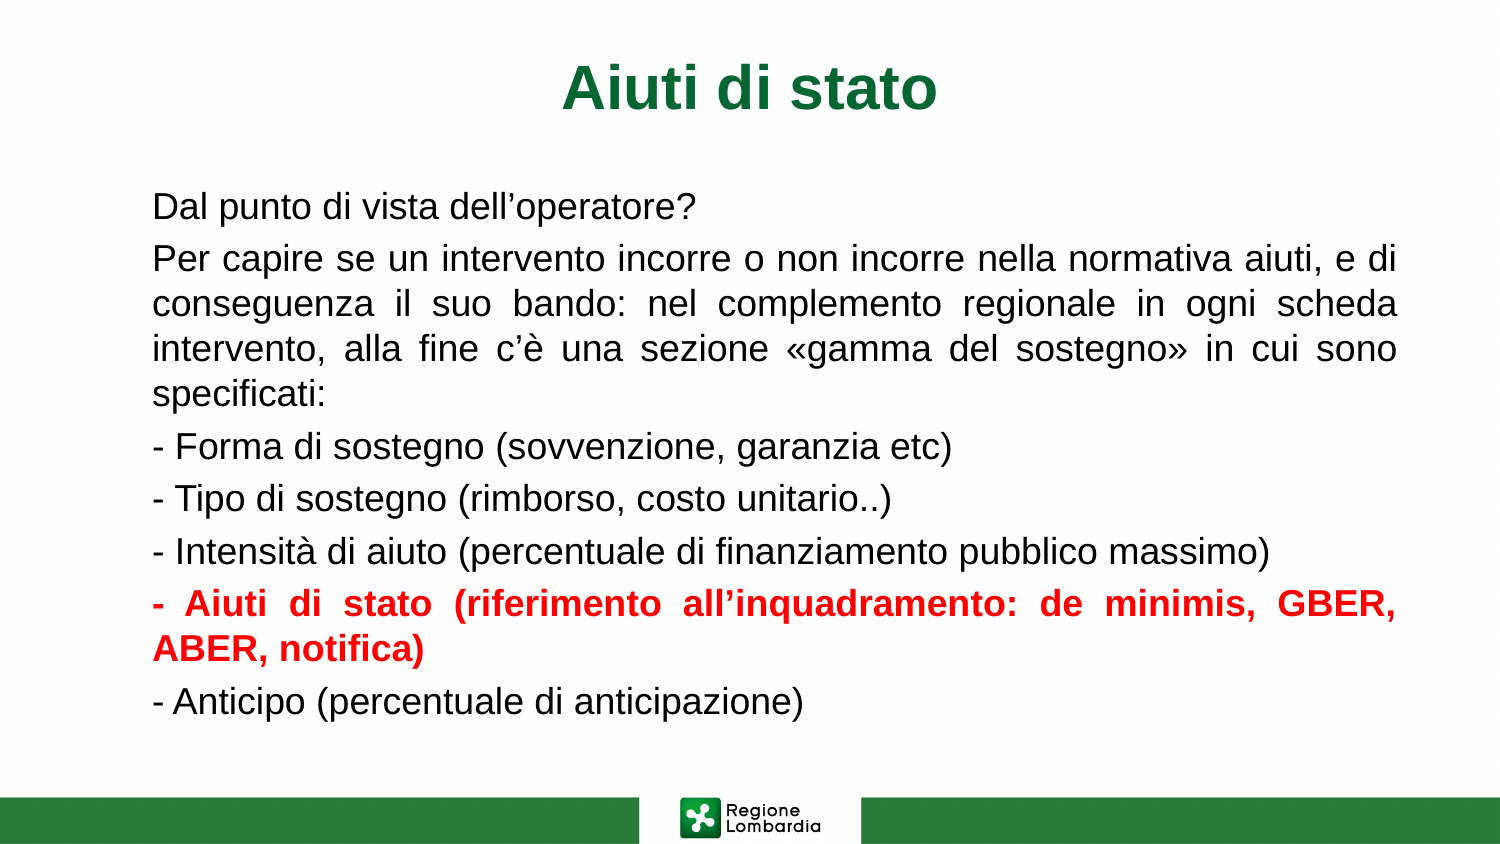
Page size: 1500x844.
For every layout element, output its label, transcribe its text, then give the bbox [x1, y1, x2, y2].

picture [0, 0, 1500, 844]
title Aiuti di stato [112, 30, 1388, 139]
text_box Dal punto di vista dell’operatore? Per capire se un intervento incorre o non incorre nella normativa aiuti, e di conseguenza il suo bando: nel complemento regionale in ogni scheda intervento, alla fine c’è una sezione «gamma del sostegno» in cui sono specificati: - Forma di sostegno (sovvenzione, garanzia etc) - Tipo di sostegno (rimborso, costo unitario..) - Intensità di aiuto (percentuale di finanziamento pubblico massimo) - Aiuti di stato (riferimento all’inquadramento: de minimis, GBER, ABER, notifica) - Anticipo (percentuale di anticipazione) [137, 174, 1413, 757]
